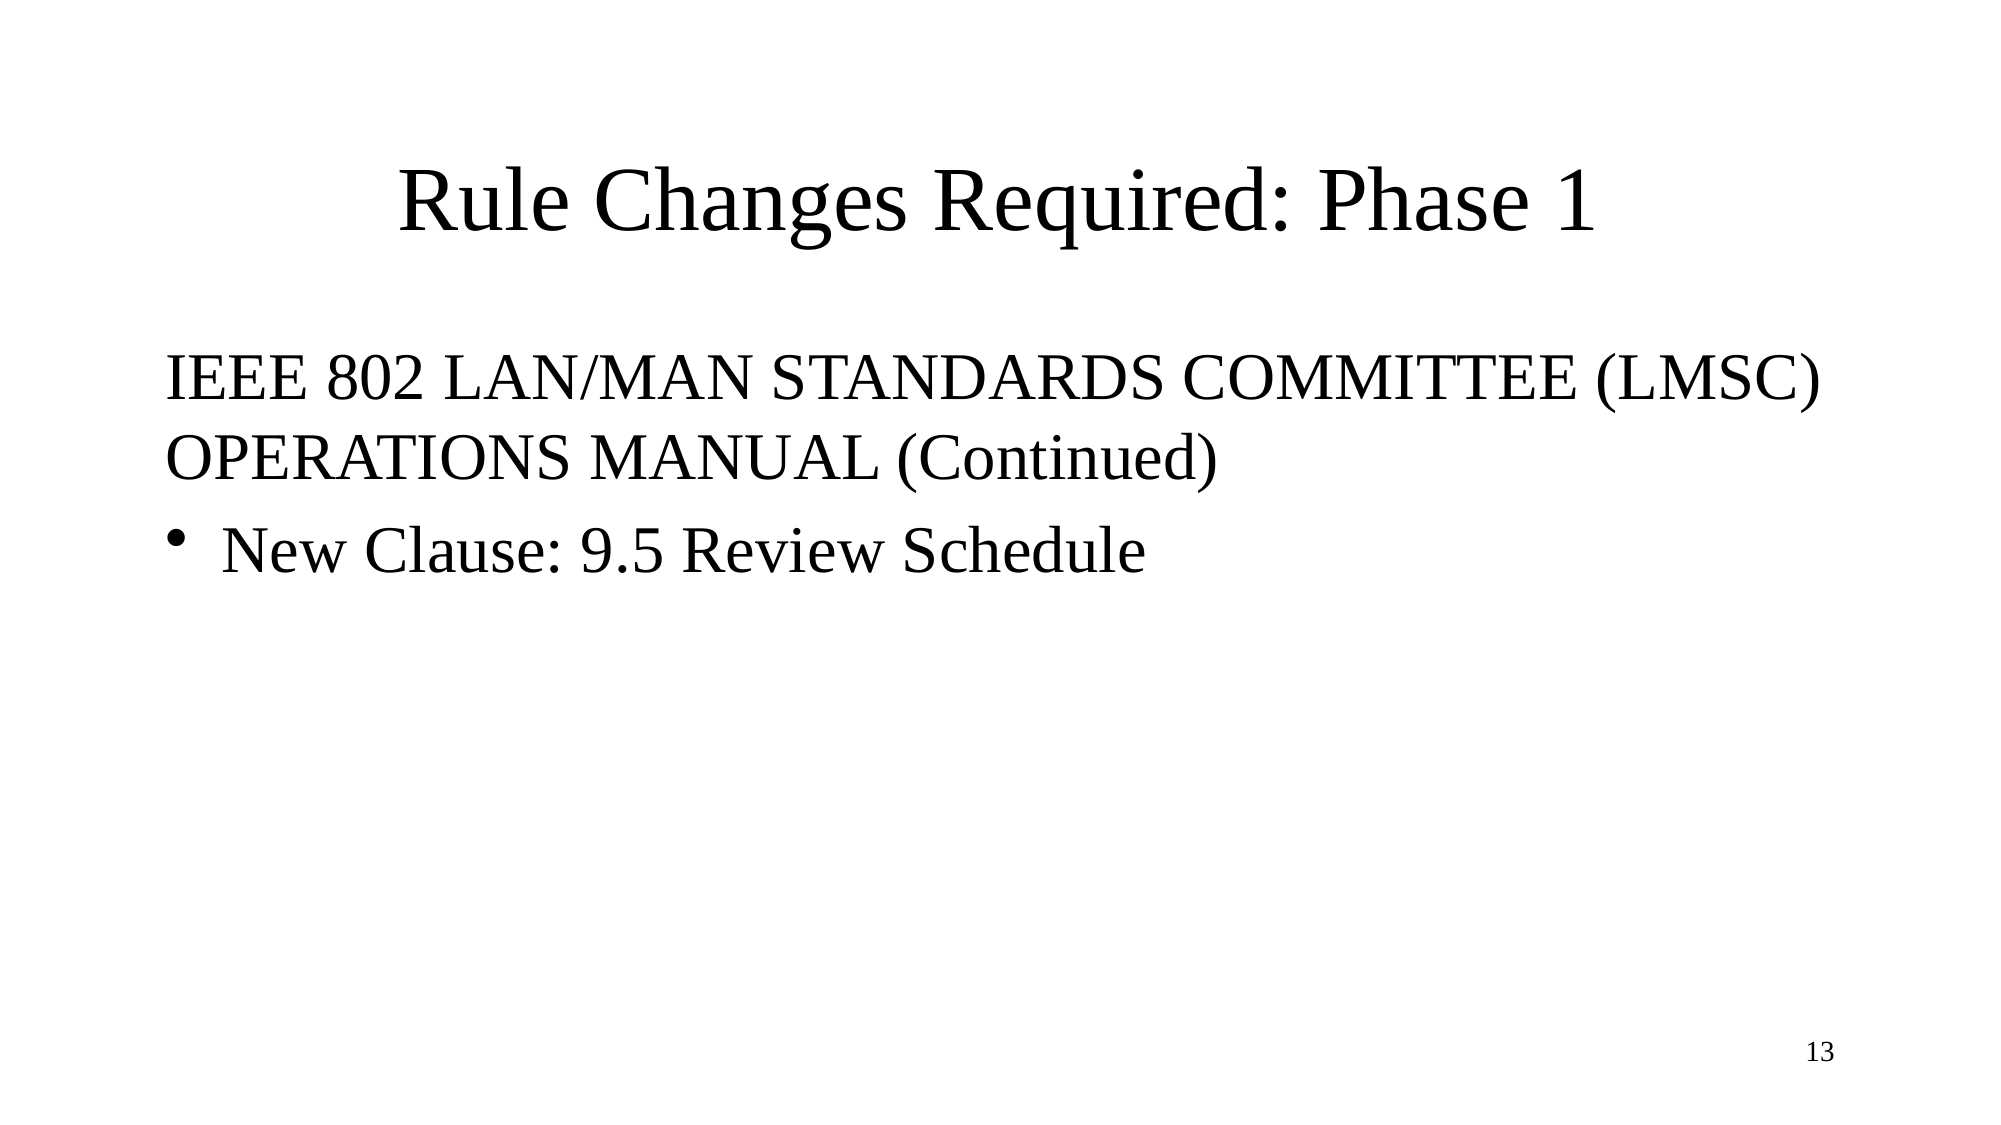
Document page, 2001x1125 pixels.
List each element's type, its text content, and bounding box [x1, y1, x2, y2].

slide_number 13 [1433, 1024, 1851, 1101]
title Rule Changes Required: Phase 1 [149, 99, 1851, 288]
list IEEE 802 LAN/MAN STANDARDS COMMITTEE (LMSC) OPERATIONS MANUAL (Continued) New Clause: 9.5 Review Schedule [149, 324, 1851, 1101]
